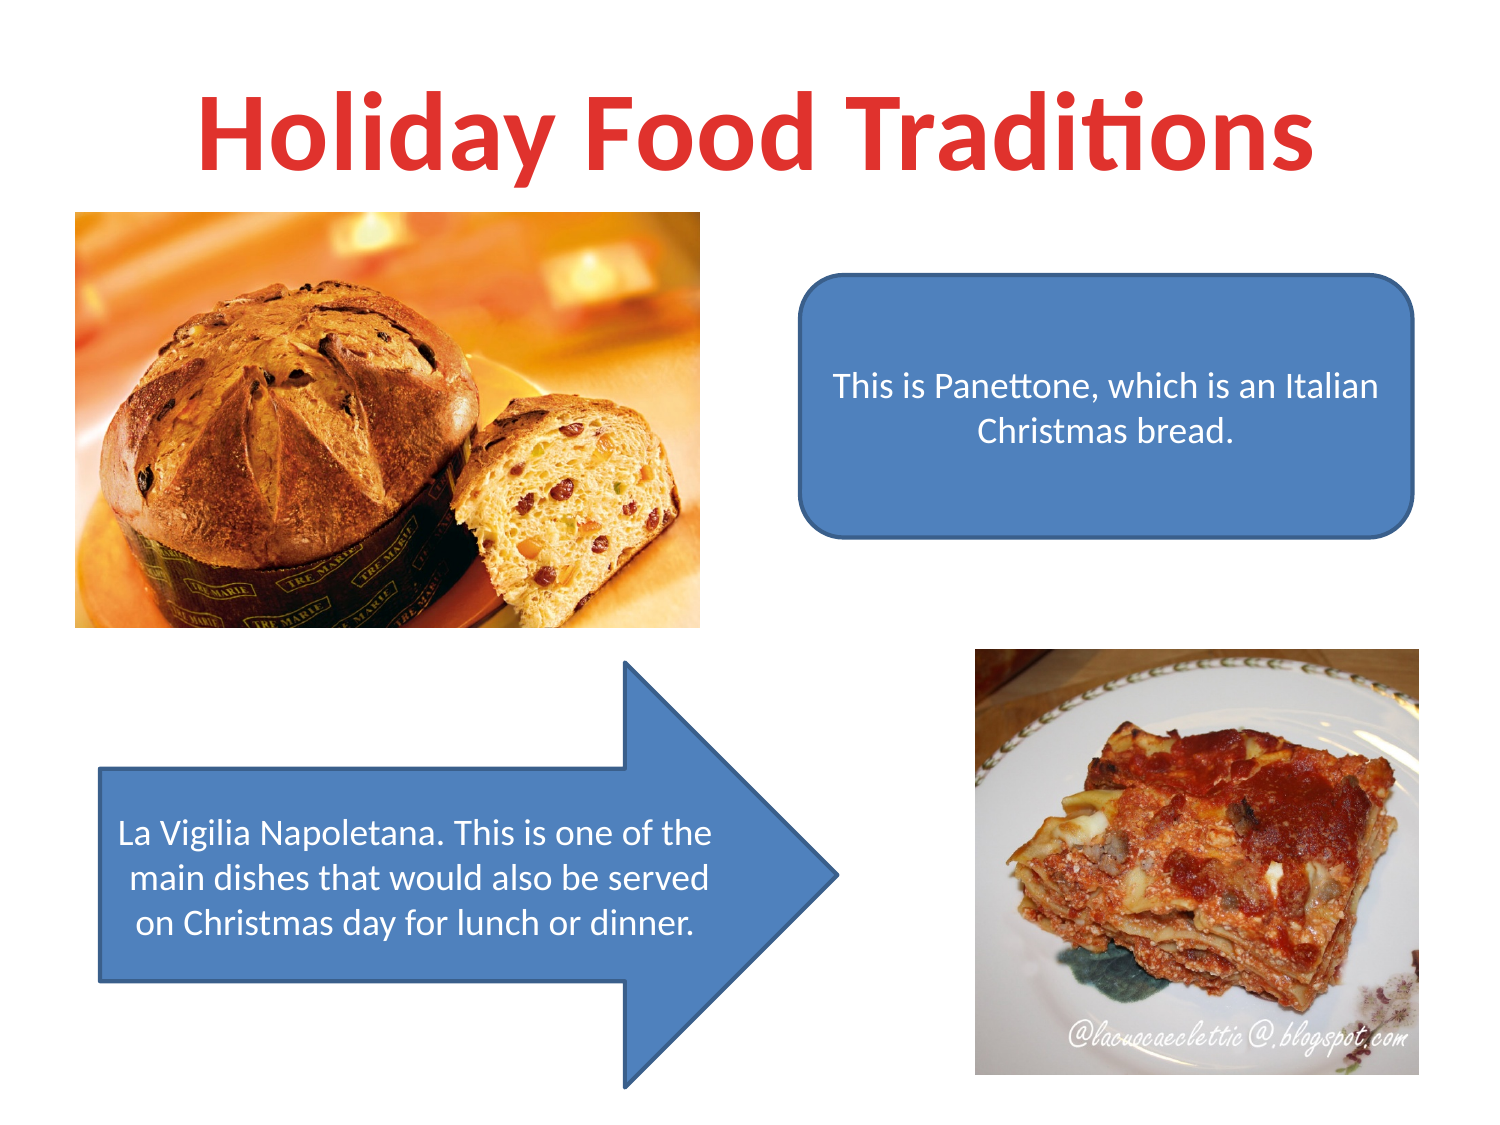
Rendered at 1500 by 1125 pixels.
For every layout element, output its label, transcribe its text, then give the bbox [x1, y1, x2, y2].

text_box La Vigilia Napoletana. This is one of the main dishes that would also be served on Christmas day for lunch or dinner. [97, 660, 840, 1090]
picture [974, 649, 1420, 1076]
text_box This is Panettone, which is an Italian Christmas bread. [797, 272, 1415, 540]
text_box Holiday Food Traditions [181, 49, 1334, 200]
picture [74, 212, 701, 628]
